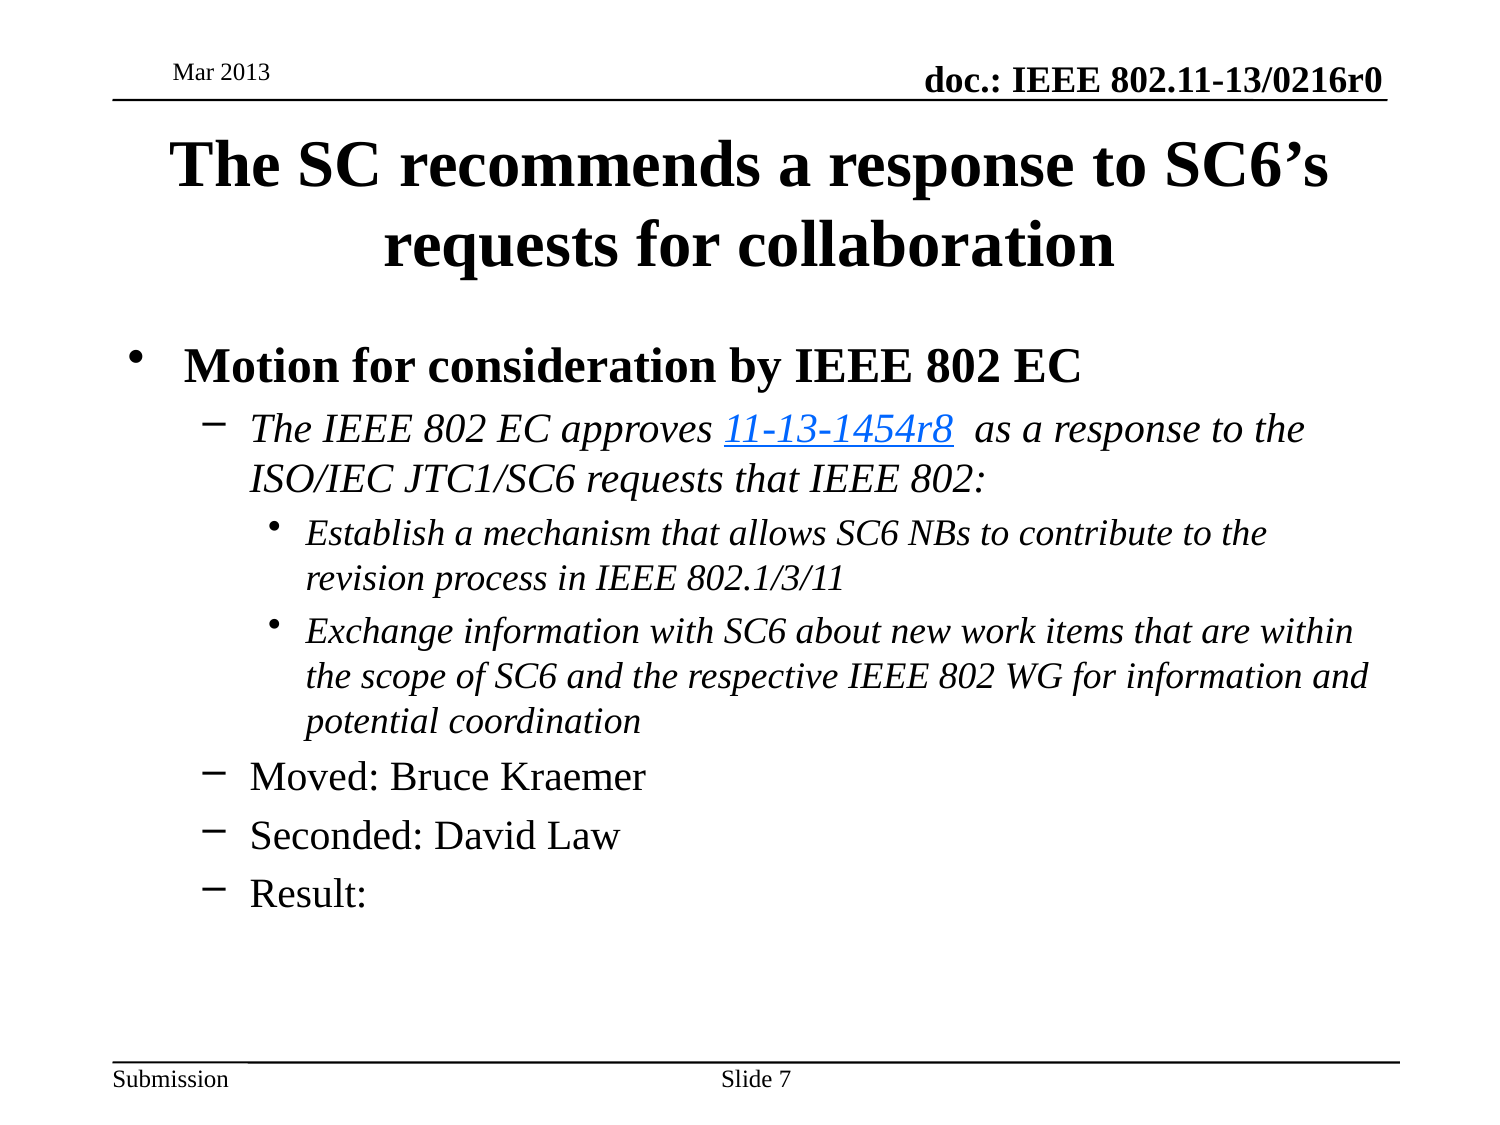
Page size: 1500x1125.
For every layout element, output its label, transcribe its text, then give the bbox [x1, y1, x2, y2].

title The SC recommends a response to SC6’s requests for collaboration [112, 112, 1388, 288]
list Motion for consideration by IEEE 802 EC The IEEE 802 EC approves 11-13-1454r8 as a response to the ISO/IEC JTC1/SC6 requests that IEEE 802: Establish a mechanism that allows SC6 NBs to contribute to the revision process in IEEE 802.1/3/11 Exchange information with SC6 about new work items that are within the scope of SC6 and the respective IEEE 802 WG for information and potential coordination Moved: Bruce Kraemer Seconded: David Law Result: [112, 324, 1388, 1000]
slide_number Slide 7 [712, 1061, 800, 1093]
footer Mar 2013 [114, 54, 271, 101]
